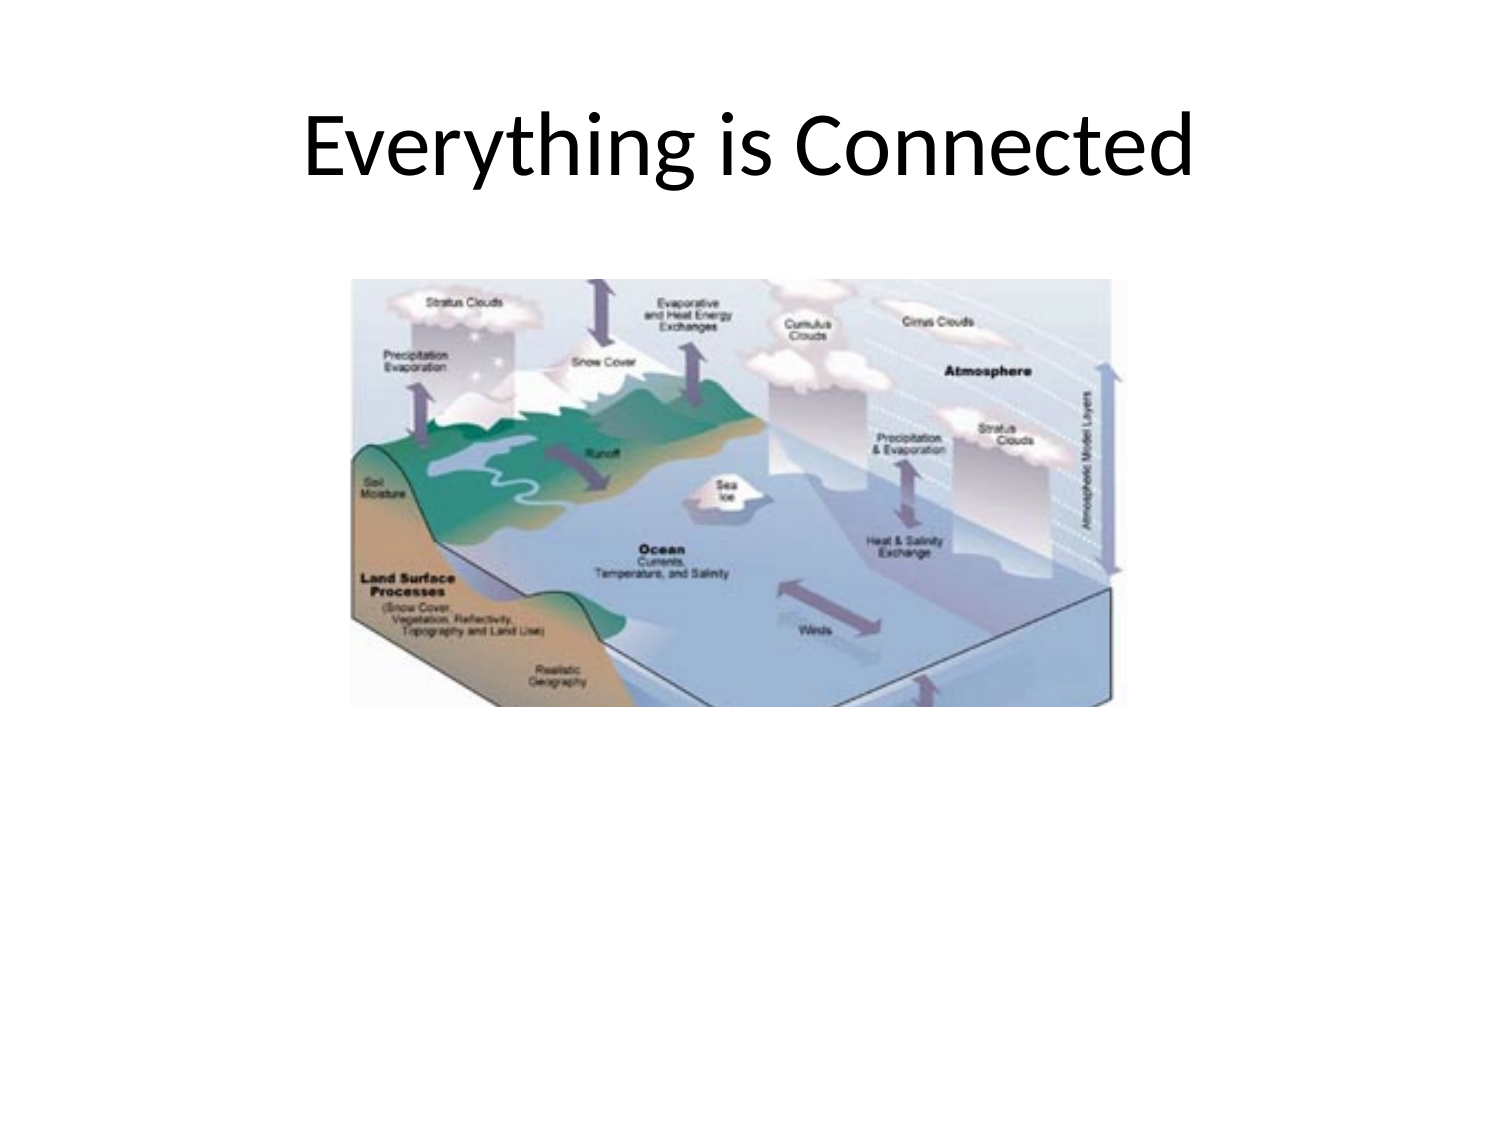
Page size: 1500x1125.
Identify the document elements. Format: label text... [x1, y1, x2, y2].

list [349, 278, 1128, 707]
title Everything is Connected [75, 45, 1425, 233]
